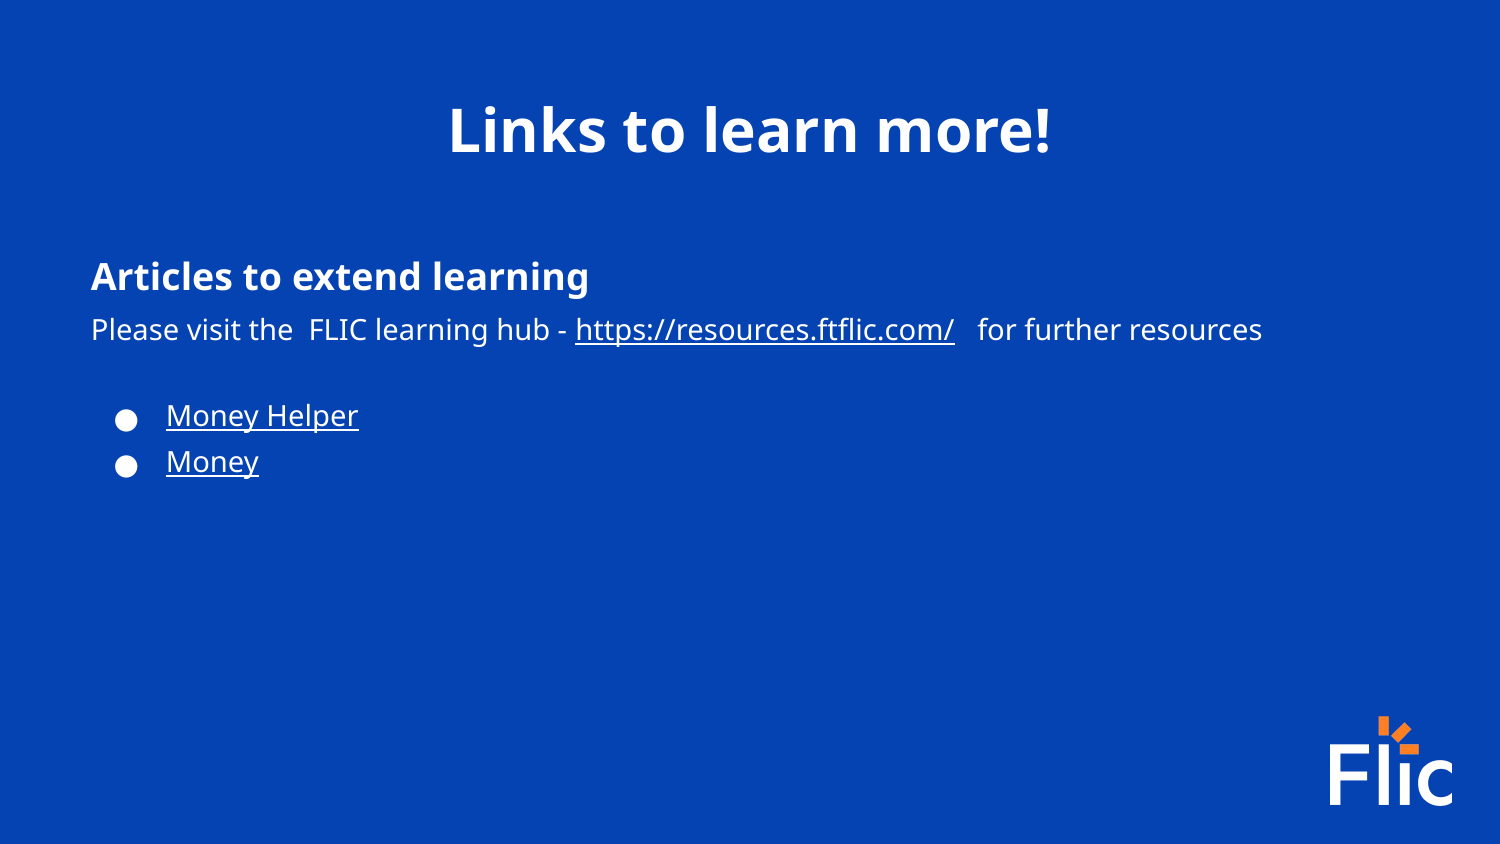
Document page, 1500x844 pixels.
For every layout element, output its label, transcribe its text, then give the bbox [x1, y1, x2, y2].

picture [1330, 716, 1452, 806]
text_box Articles to extend learning Please visit the FLIC learning hub - https://resources.ftflic.com/ for further resources Money Helper Money [75, 187, 1368, 699]
text_box Links to learn more! [268, 66, 1231, 180]
